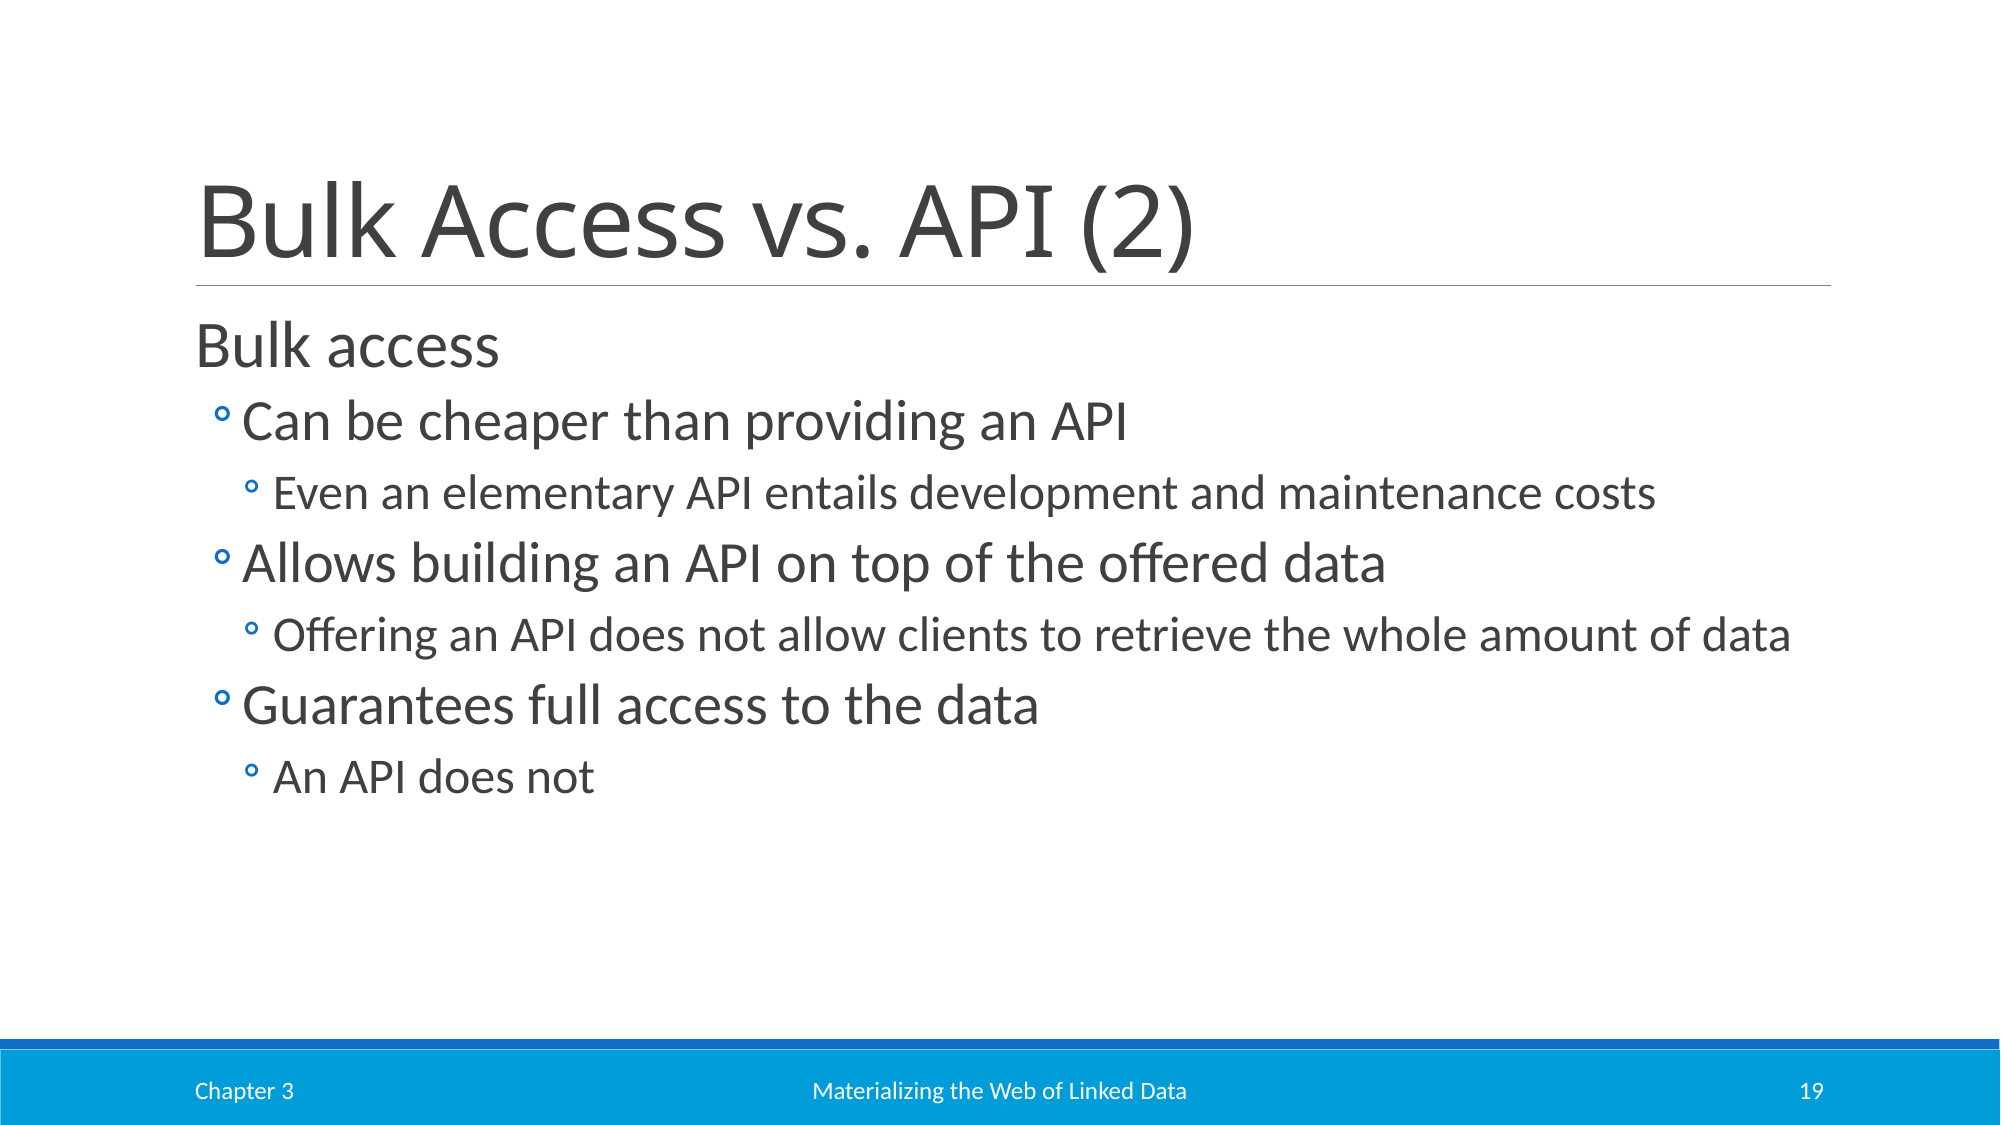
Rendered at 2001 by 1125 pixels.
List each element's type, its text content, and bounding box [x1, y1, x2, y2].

list Bulk access Can be cheaper than providing an API Even an elementary API entails development and maintenance costs Allows building an API on top of the offered data Offering an API does not allow clients to retrieve the whole amount of data Guarantees full access to the data An API does not [180, 302, 1830, 963]
slide_number 19 [1624, 1059, 1840, 1120]
footer Materializing the Web of Linked Data [604, 1059, 1396, 1120]
slide_number Chapter 3 [180, 1059, 586, 1120]
title Bulk Access vs. API (2) [180, 47, 1830, 285]
